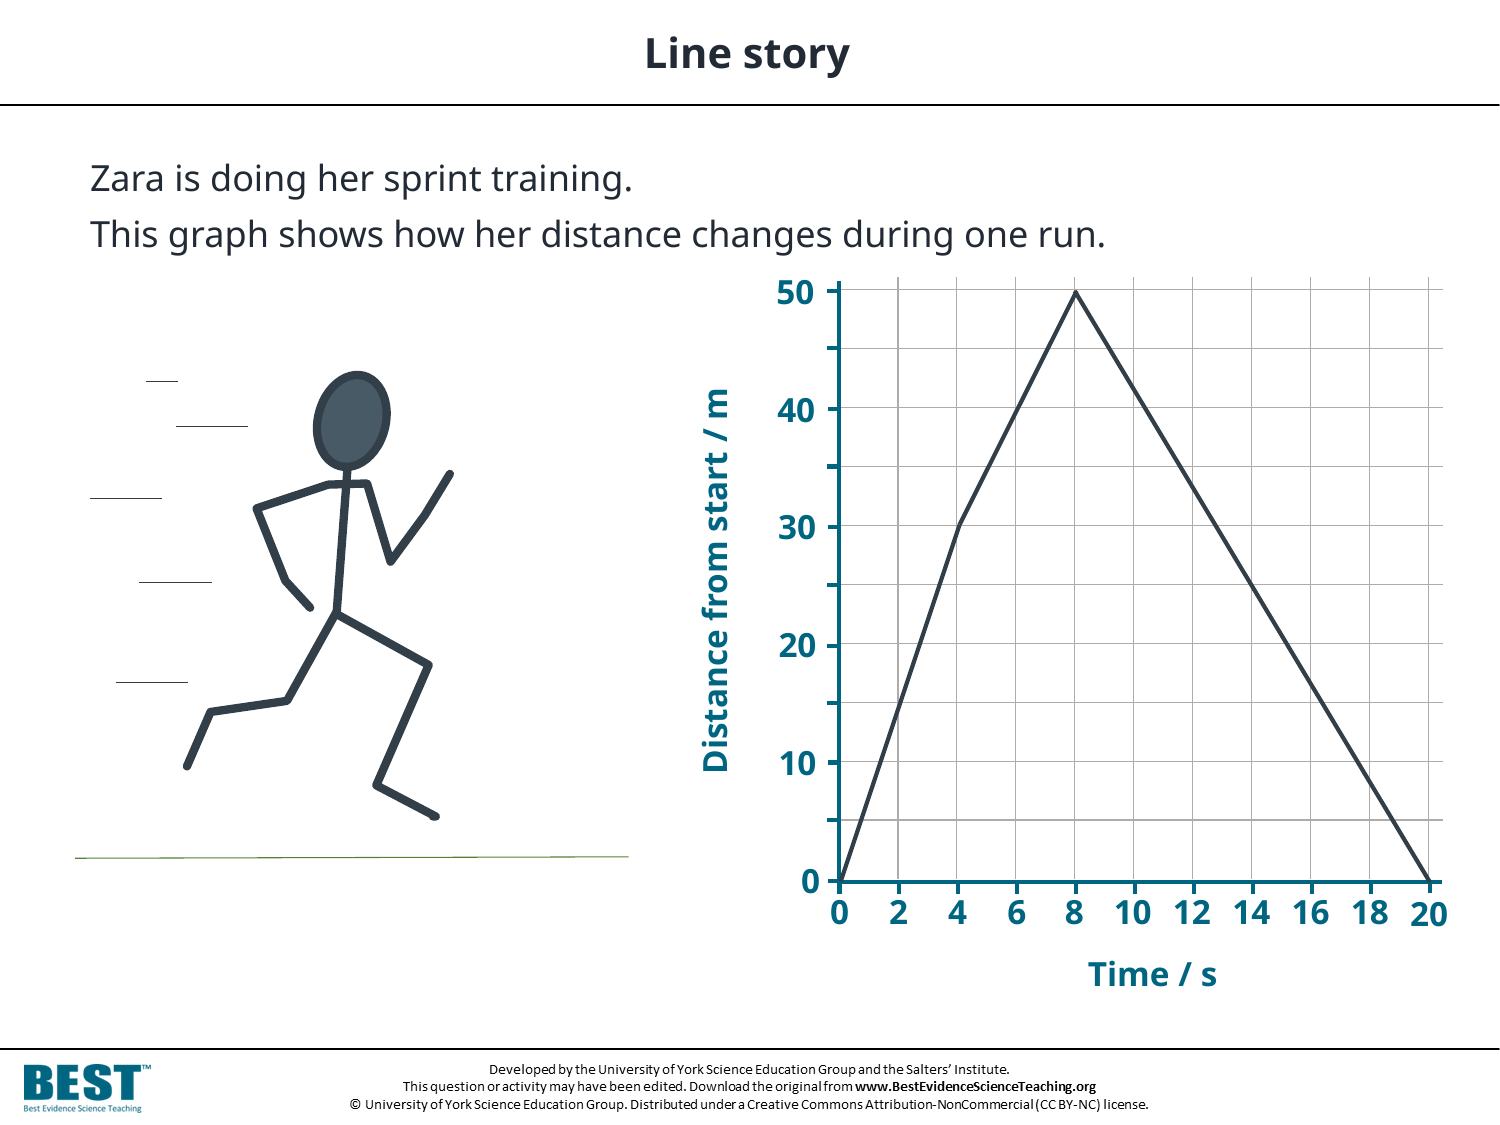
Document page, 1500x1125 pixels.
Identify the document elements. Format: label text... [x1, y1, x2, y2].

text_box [74, 374, 629, 859]
text_box Line story [23, 4, 1471, 99]
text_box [686, 263, 1471, 1002]
picture [0, 104, 1500, 1124]
